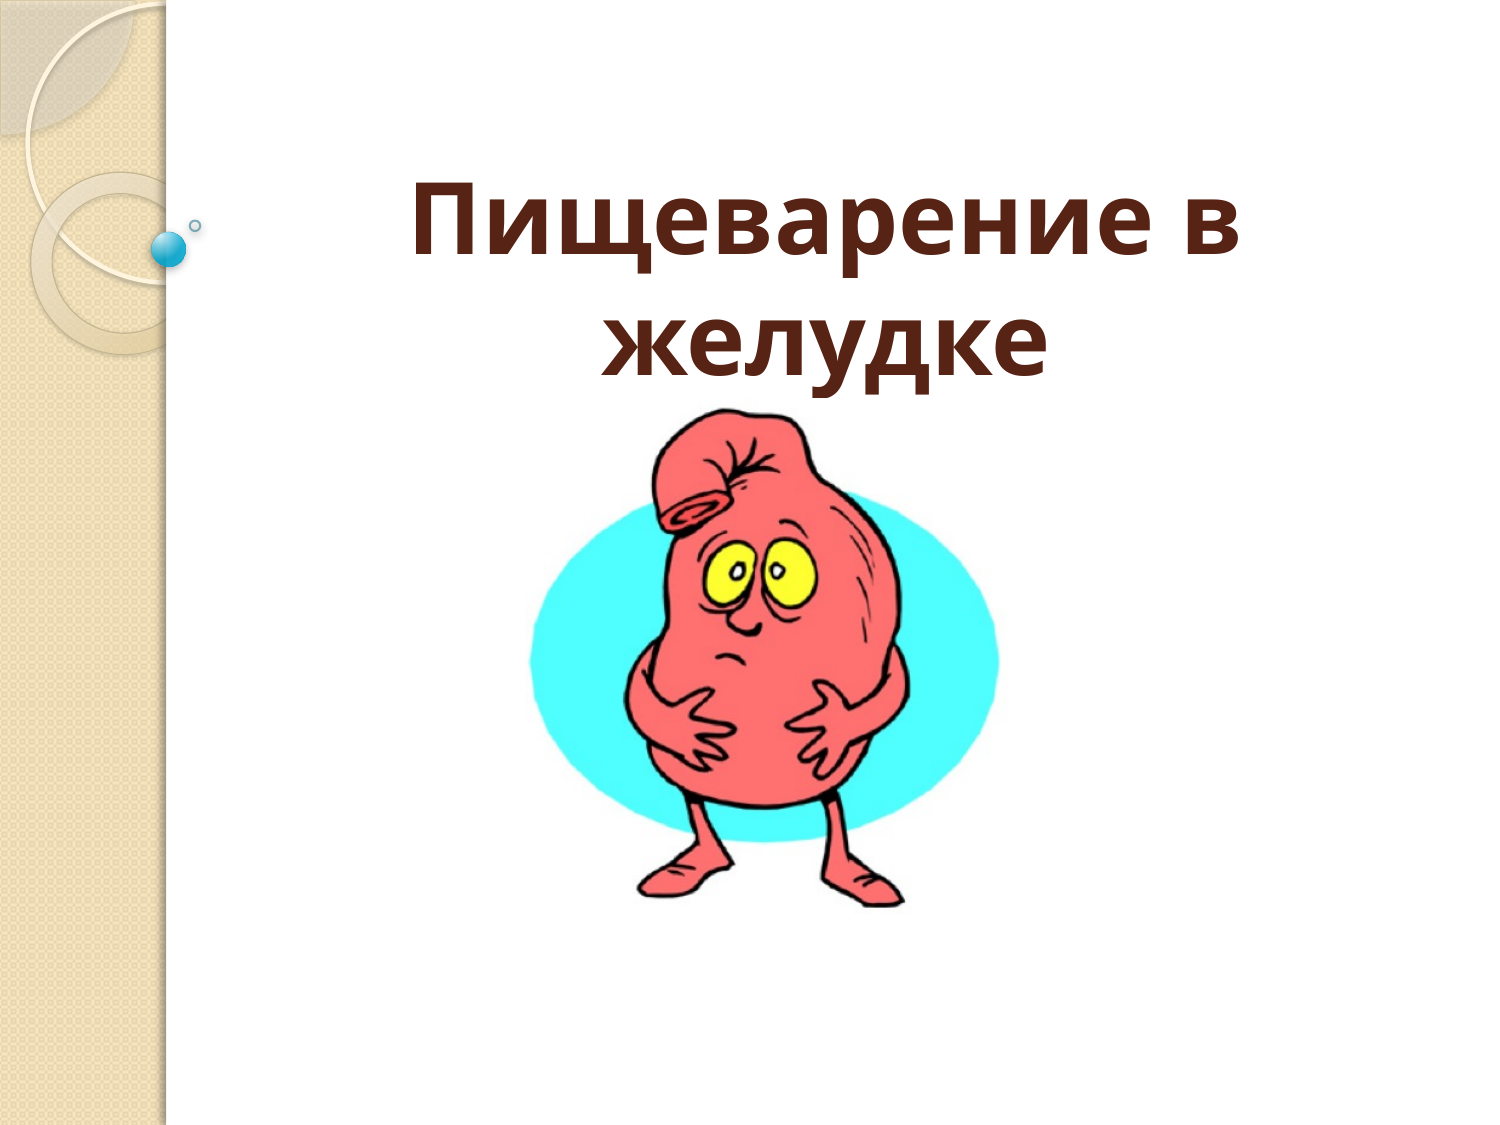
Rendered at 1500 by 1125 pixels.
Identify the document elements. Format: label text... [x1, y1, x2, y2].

title Пищеварение в желудке [218, 160, 1434, 403]
picture [525, 398, 1008, 916]
